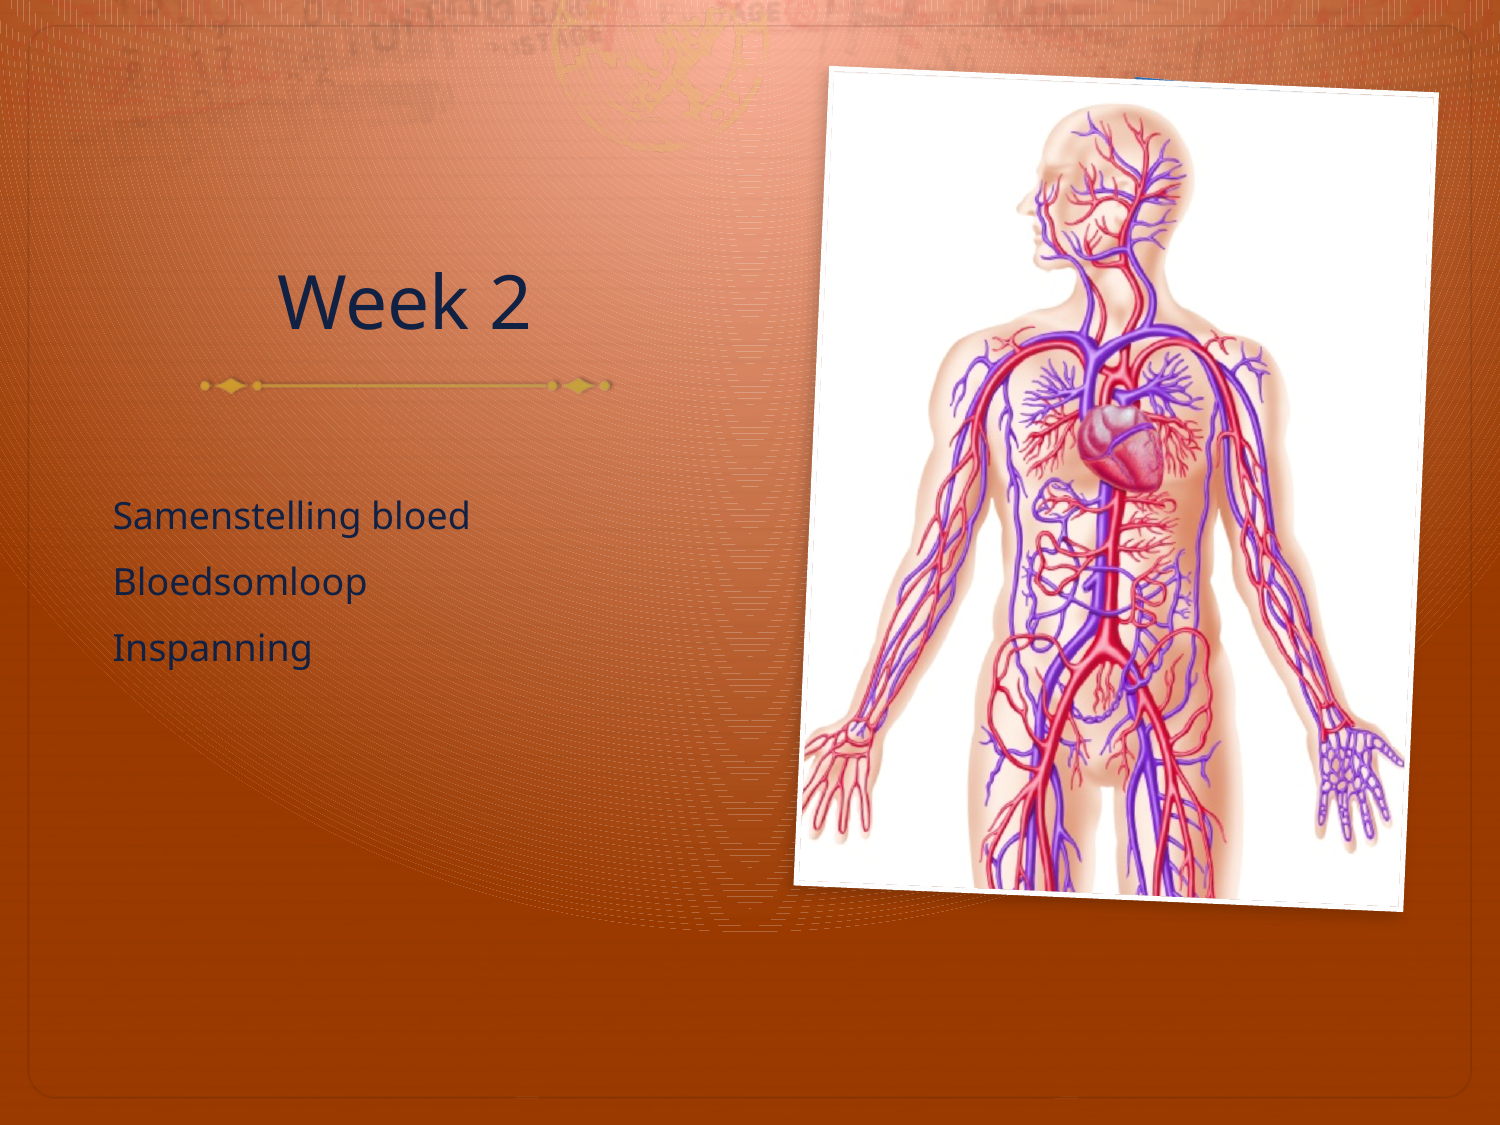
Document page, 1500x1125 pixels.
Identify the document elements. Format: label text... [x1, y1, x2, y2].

title Week 2 [97, 71, 713, 352]
list Samenstelling bloed Bloedsomloop Inspanning [97, 418, 713, 935]
picture [0, 0, 1500, 1125]
